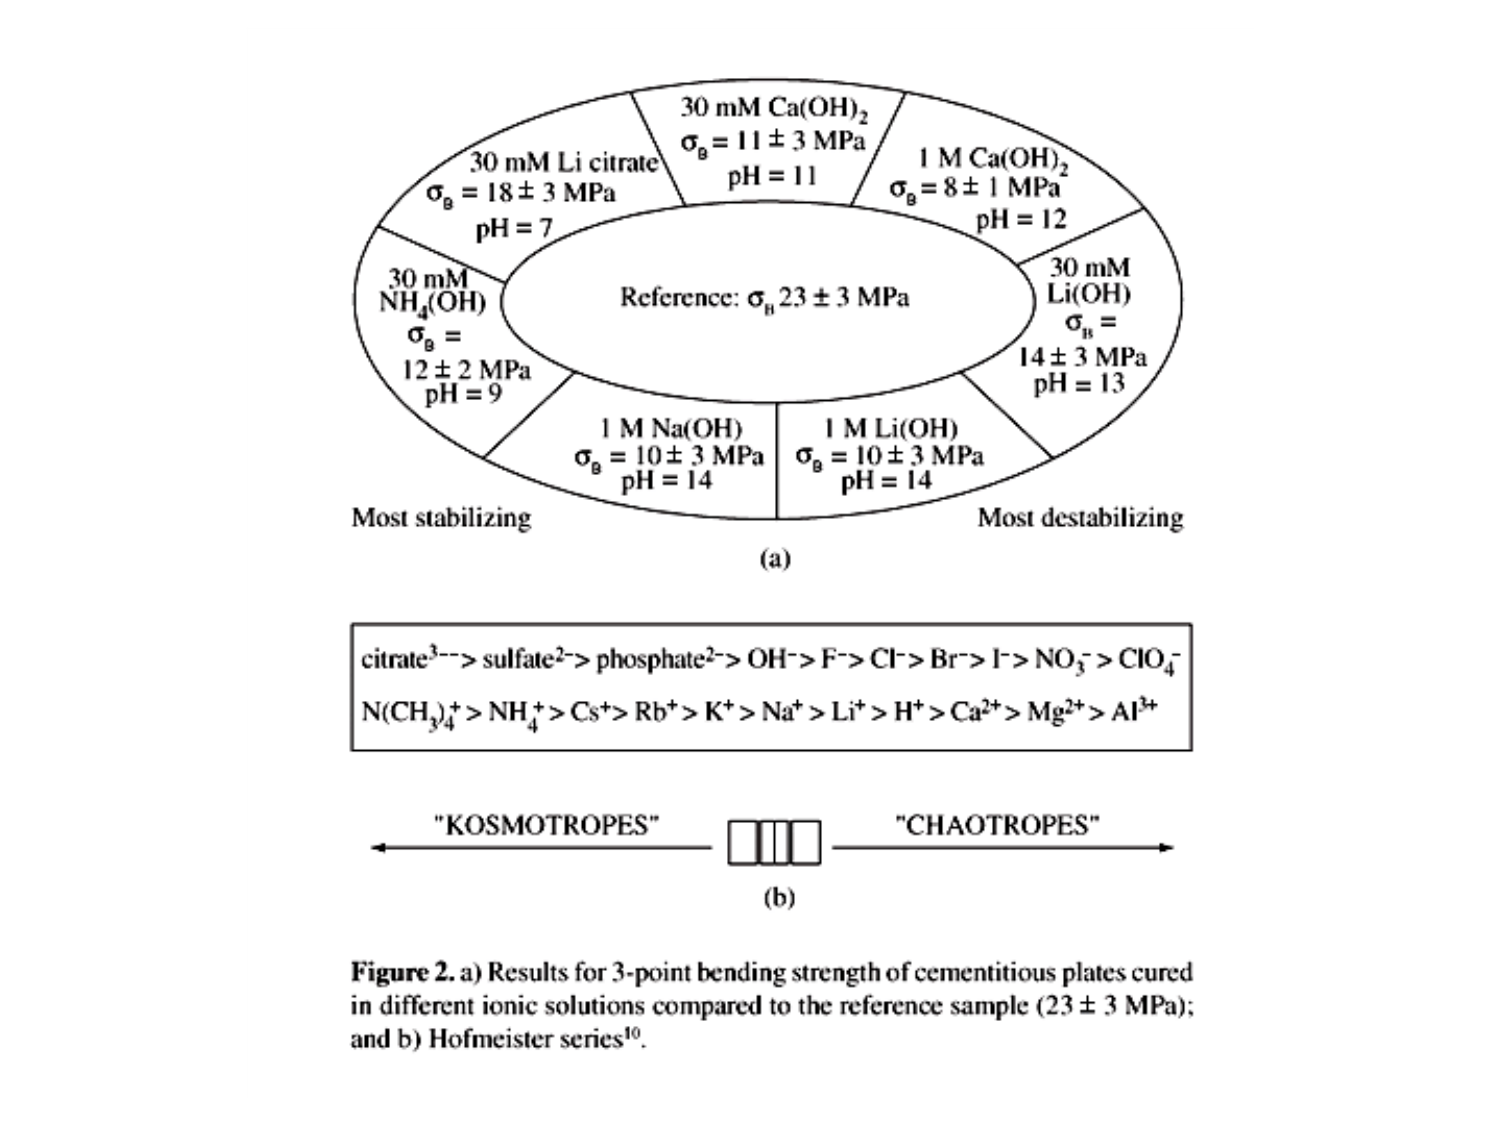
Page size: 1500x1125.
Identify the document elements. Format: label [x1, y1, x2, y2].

picture [246, 26, 1254, 1099]
